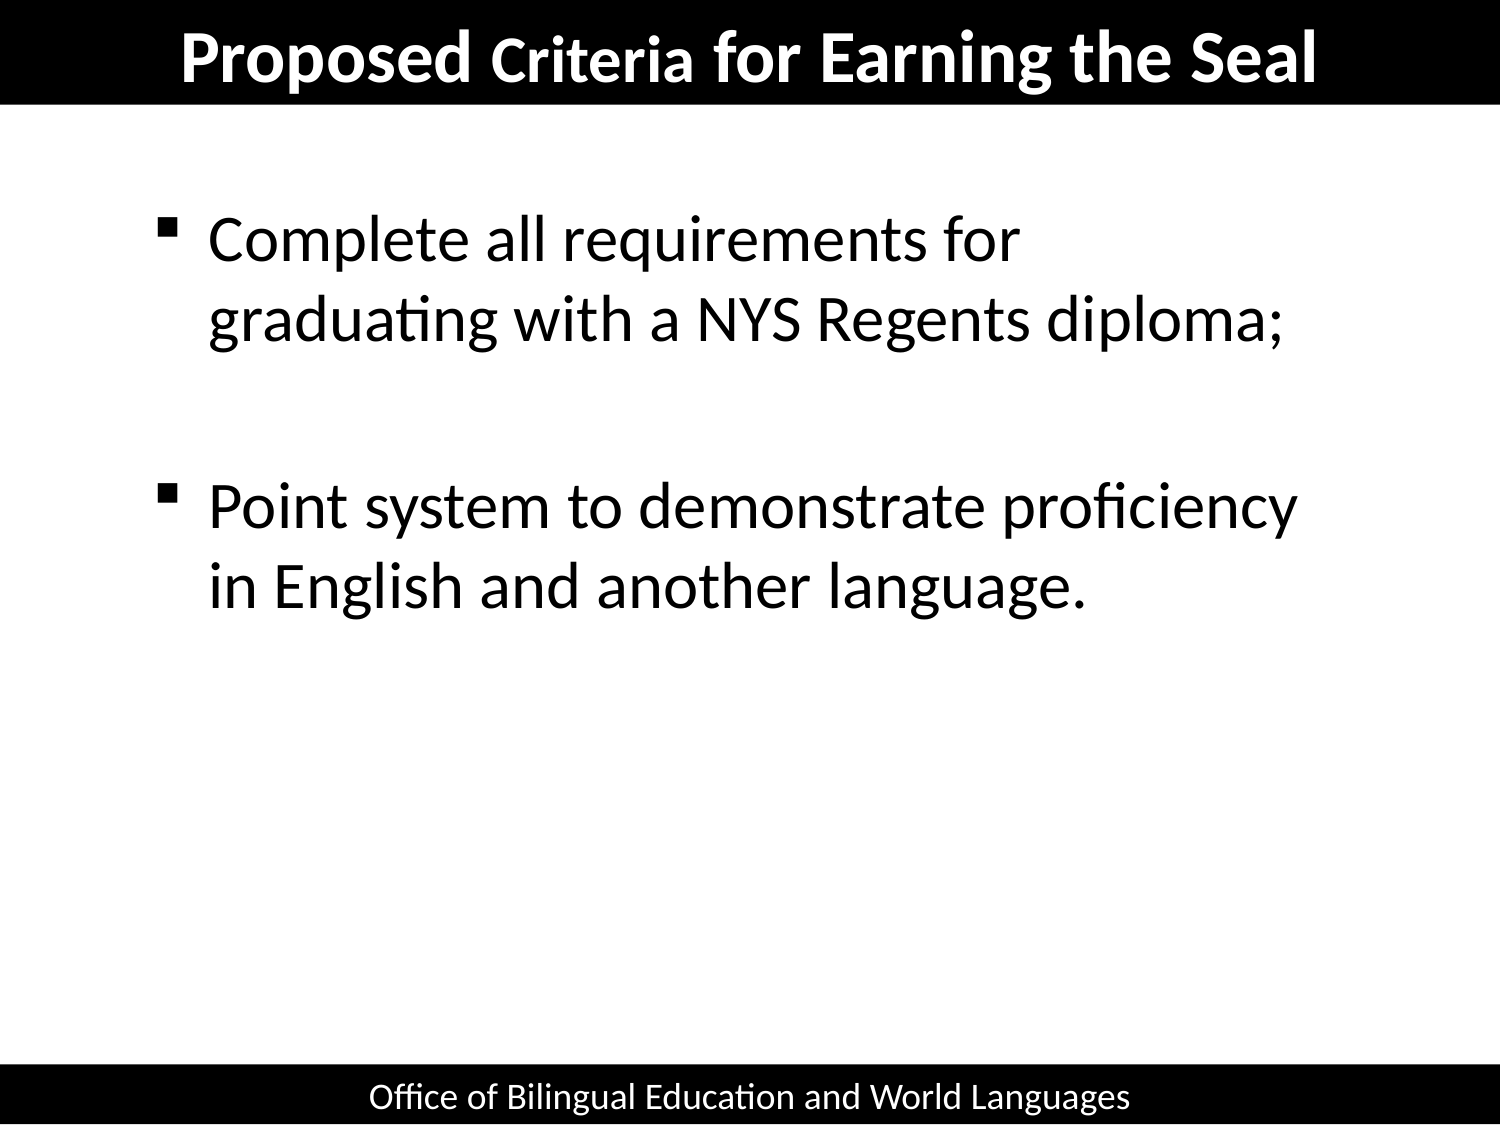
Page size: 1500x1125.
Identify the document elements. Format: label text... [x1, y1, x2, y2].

text_box Office of Bilingual Education and World Languages [0, 1064, 1500, 1125]
list Complete all requirements for graduating with a NYS Regents diploma; Point system to demonstrate proficiency in English and another language. [137, 187, 1338, 1013]
text_box Proposed Criteria for Earning the Seal [0, 0, 1500, 105]
